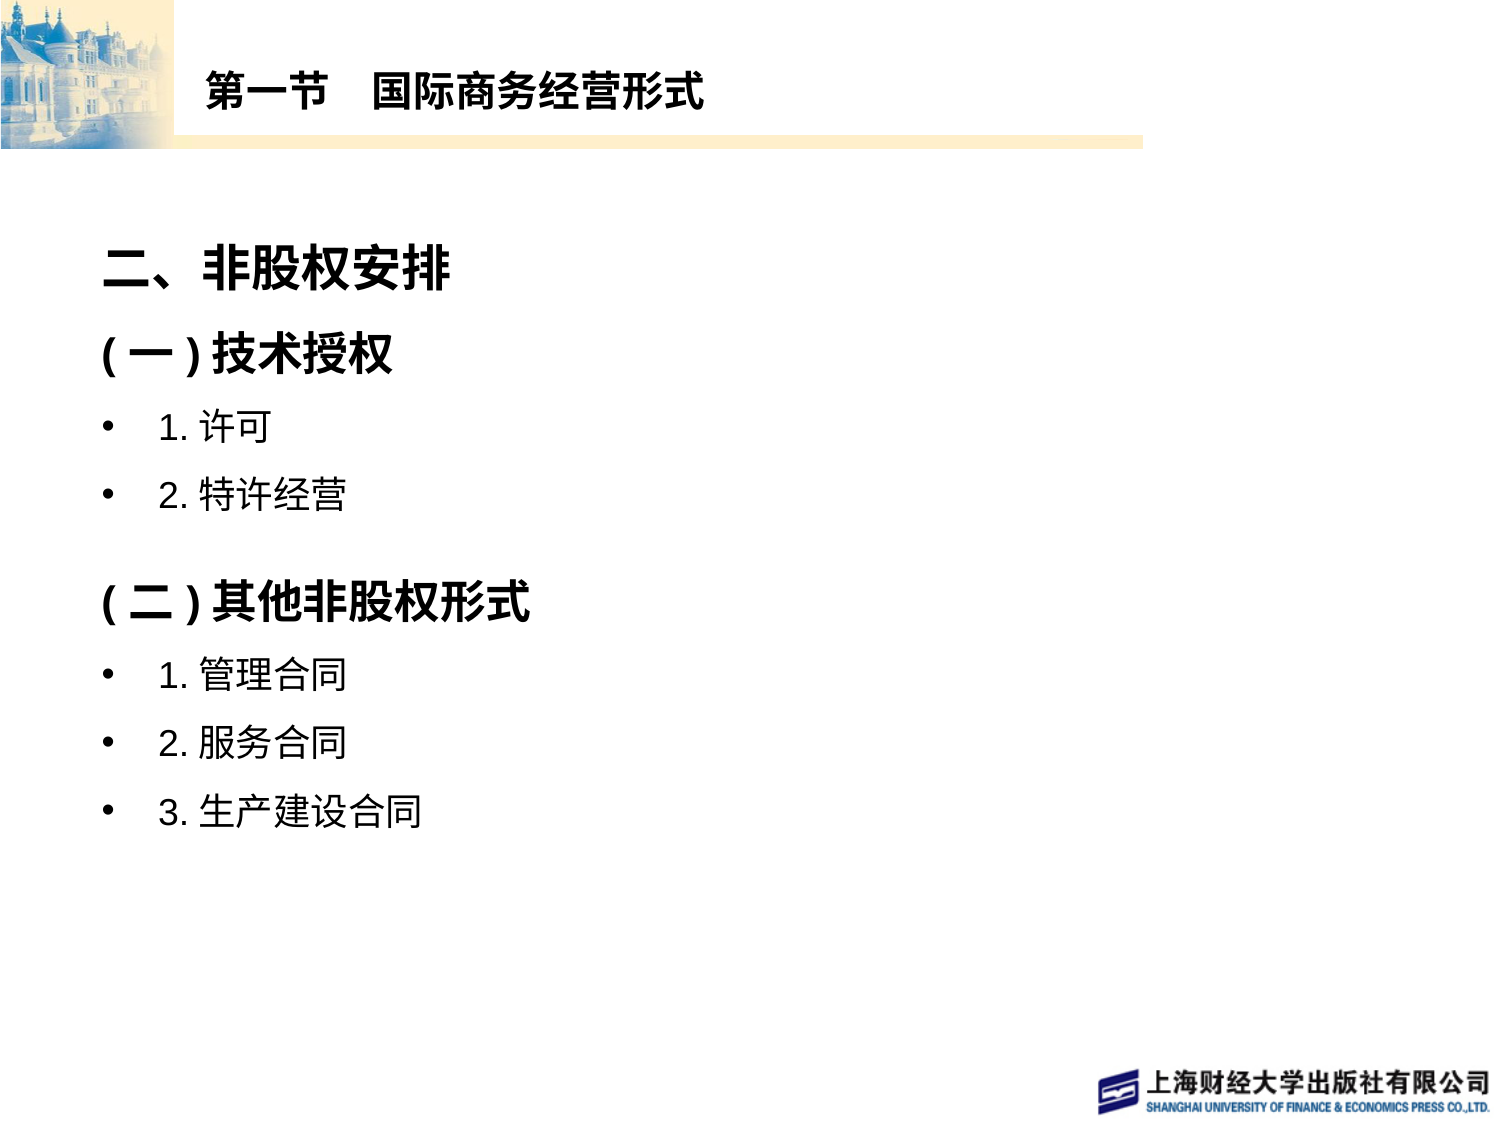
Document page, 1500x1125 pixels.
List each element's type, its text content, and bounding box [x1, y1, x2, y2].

picture [1097, 1065, 1494, 1120]
title 第一节 国际商务经营形式 [189, 36, 1262, 143]
picture [0, 0, 1143, 149]
list 二、非股权安排 (一)技术授权 1.许可 2.特许经营 (二)其他非股权形式 1.管理合同 2.服务合同 3.生产建设合同 [86, 207, 1425, 1071]
